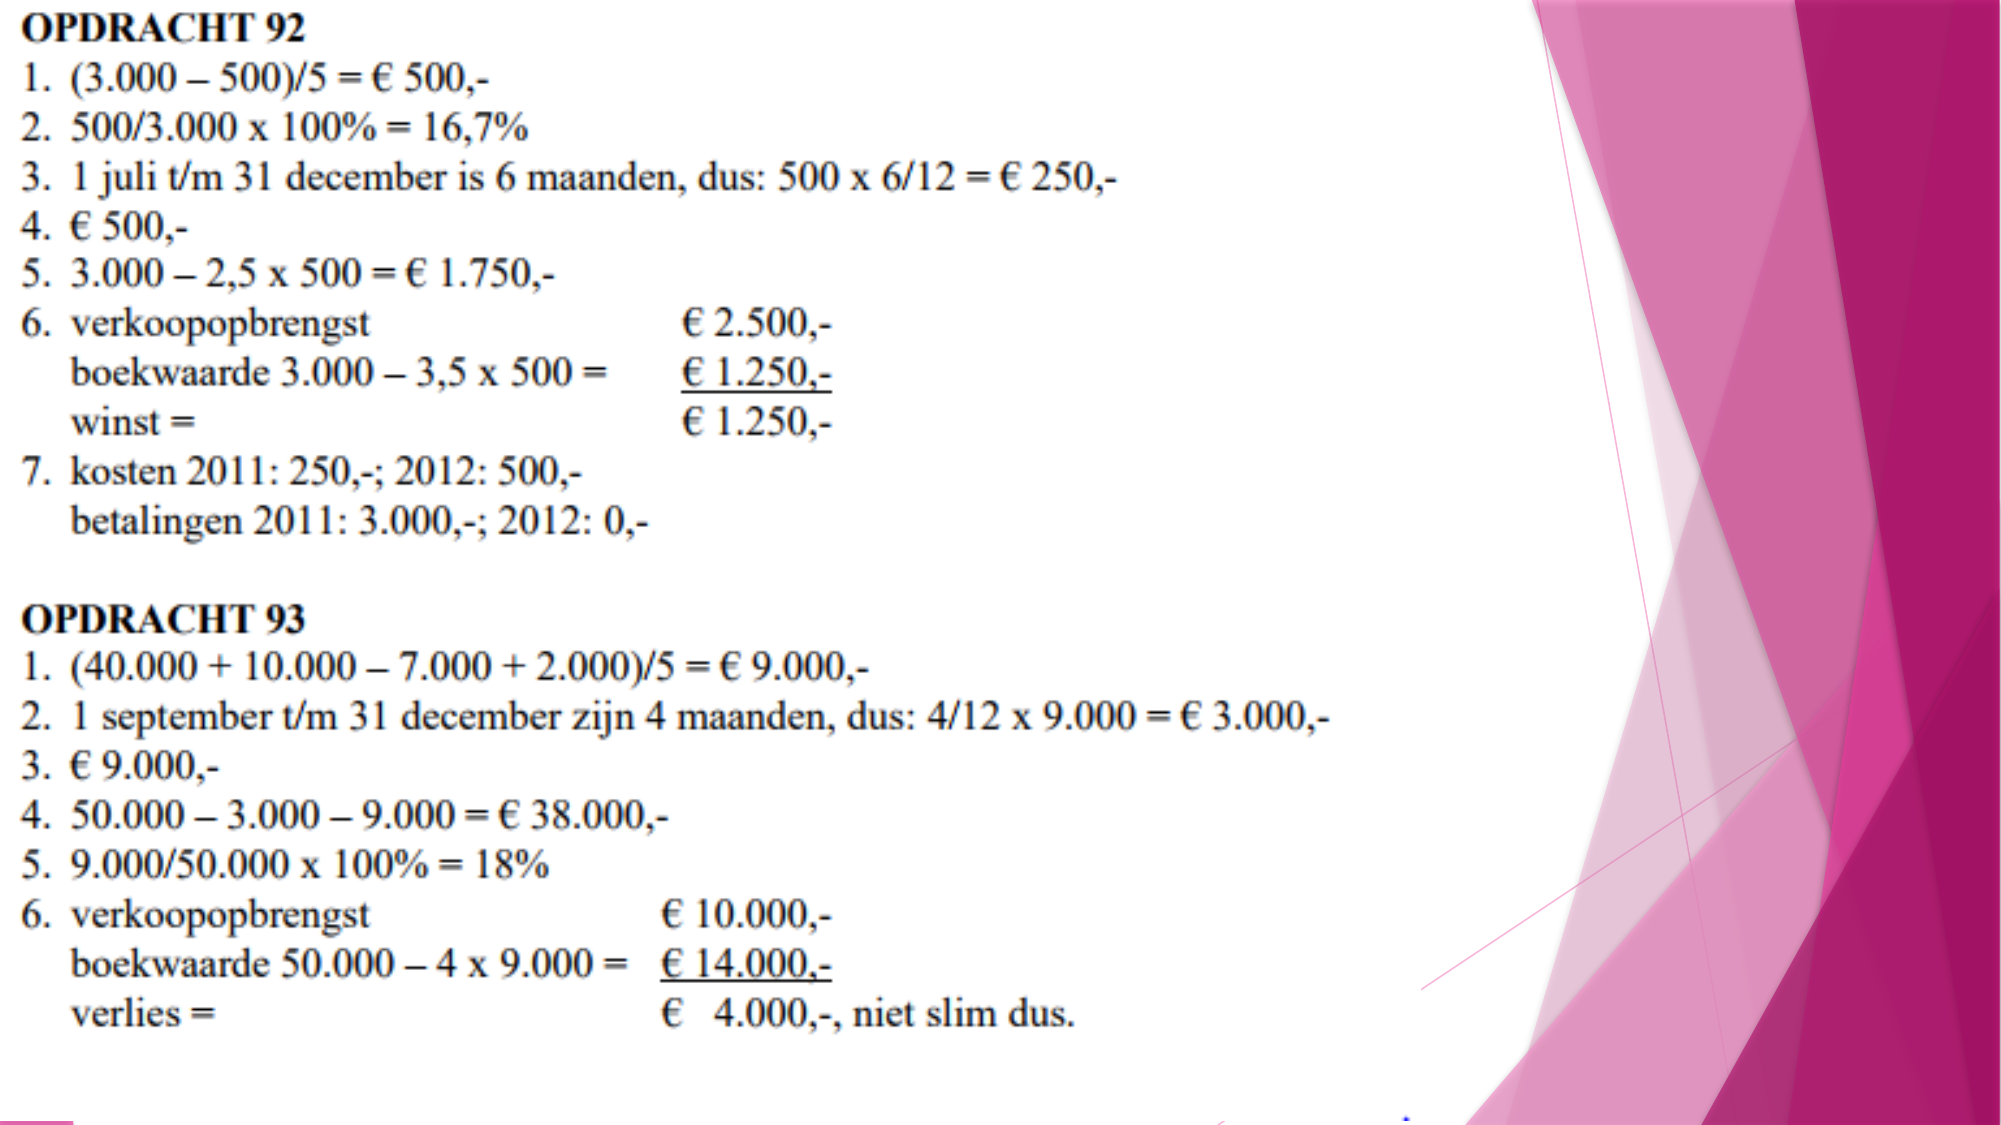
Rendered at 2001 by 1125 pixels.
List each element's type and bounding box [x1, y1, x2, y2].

picture [0, 0, 1422, 1122]
